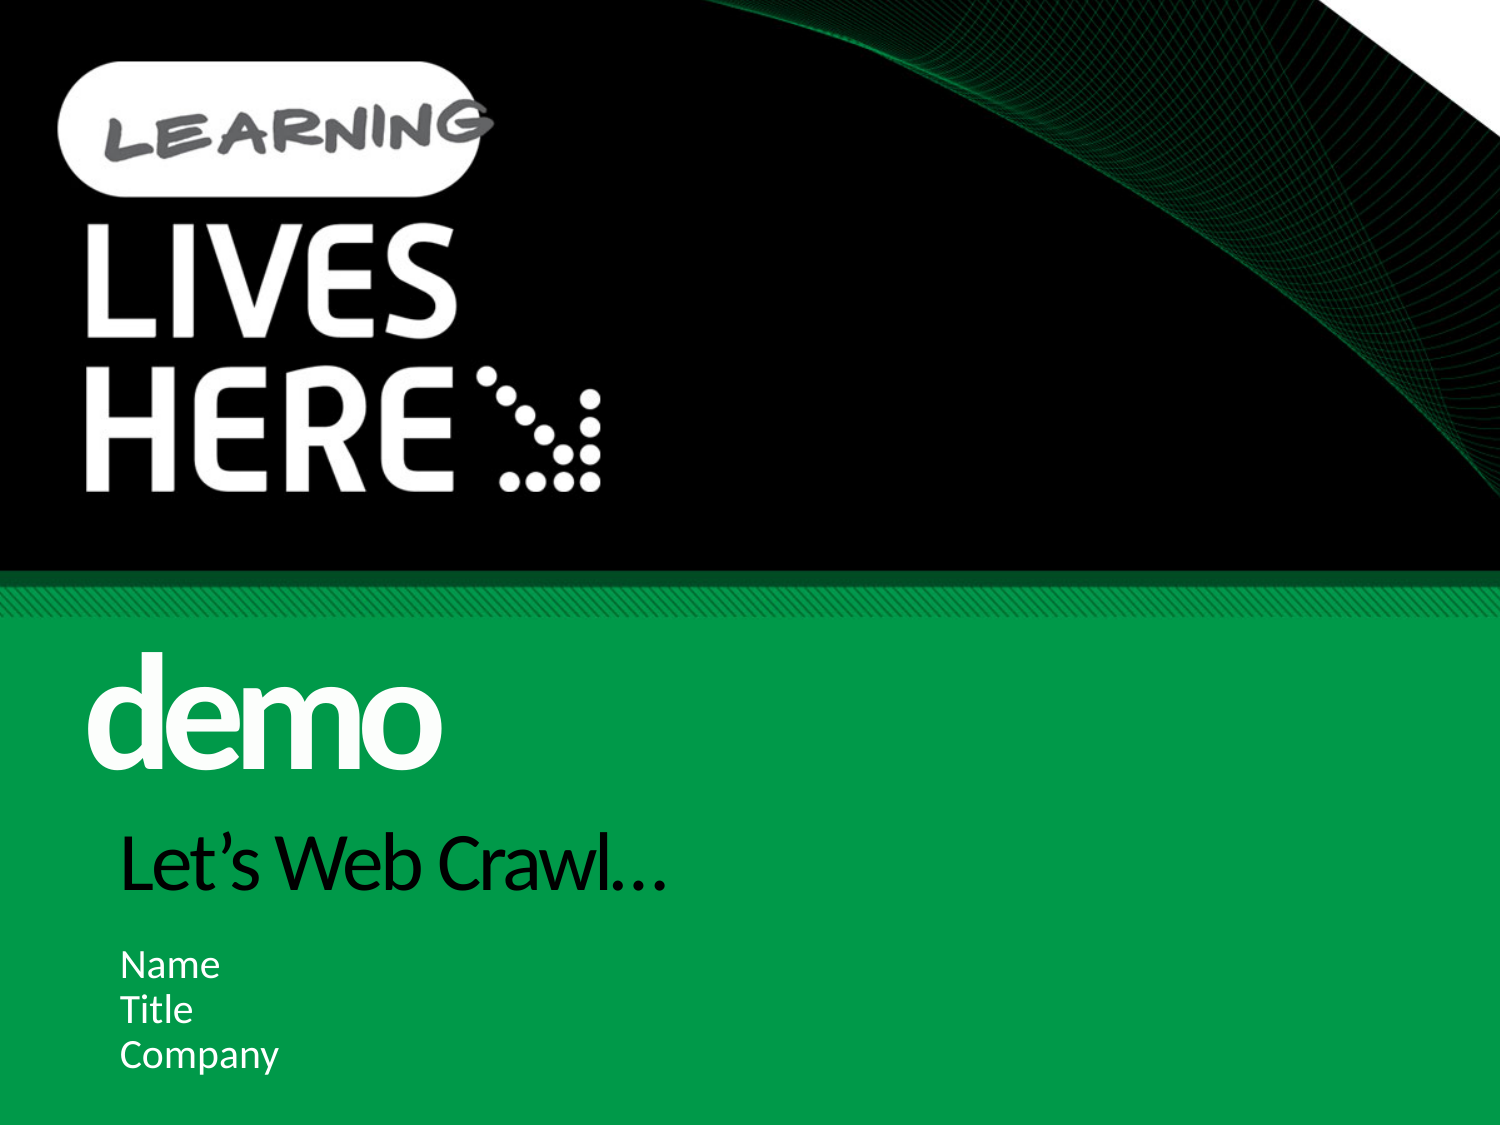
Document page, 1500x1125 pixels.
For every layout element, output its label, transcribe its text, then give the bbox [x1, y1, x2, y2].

subtitle Name Title Company [119, 942, 1236, 1019]
title Let’s Web Crawl… [119, 818, 1375, 943]
picture [0, 0, 1500, 1125]
list demo [83, 625, 1344, 800]
